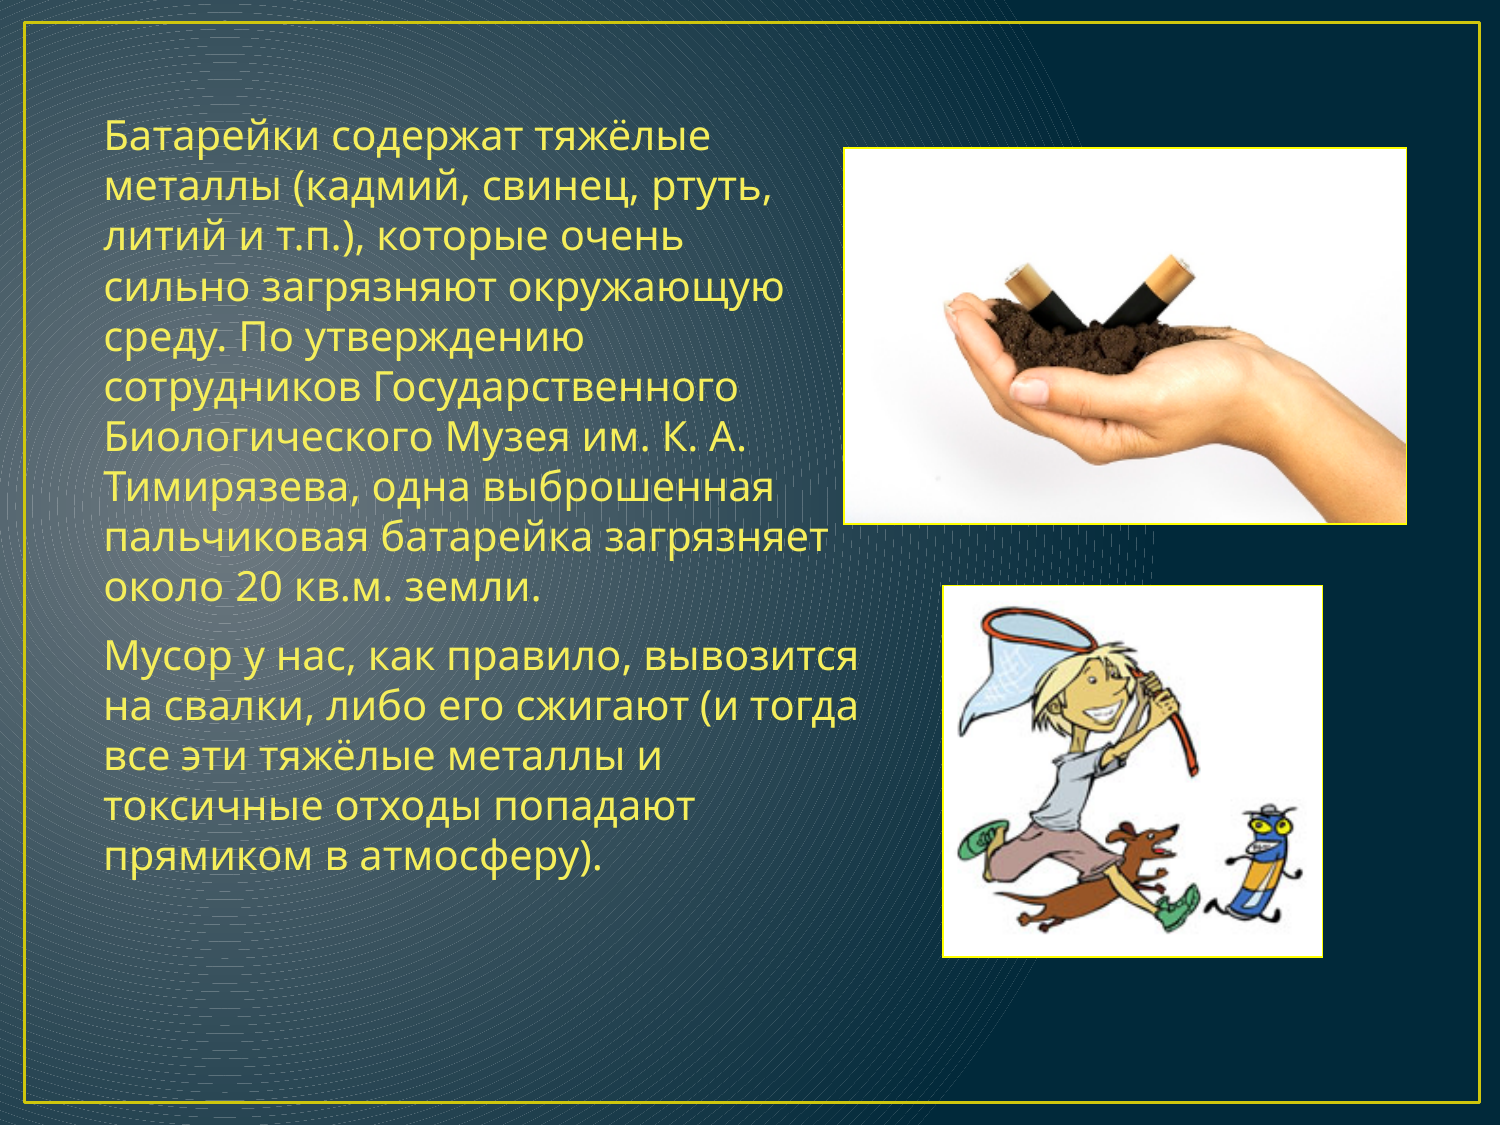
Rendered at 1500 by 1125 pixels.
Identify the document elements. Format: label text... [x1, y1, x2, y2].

text_box Мусор у нас, как правило, вывозится на свалки, либо его сжигают (и тогда все эти тяжёлые металлы и токсичные отходы попадают прямиком в атмосферу). [88, 621, 892, 887]
text_box Батарейки содержат тяжёлые металлы (кадмий, свинец, ртуть, литий и т.п.), которые очень сильно загрязняют окружающую среду. По утверждению сотрудников Государственного Биологического Музея им. К. А. Тимирязева, одна выброшенная пальчиковая батарейка загрязняет около 20 кв.м. земли. [88, 101, 845, 621]
picture [992, 962, 1004, 971]
picture [943, 580, 1322, 957]
picture [844, 148, 1406, 524]
picture [1044, 142, 1053, 147]
picture [1121, 528, 1128, 537]
